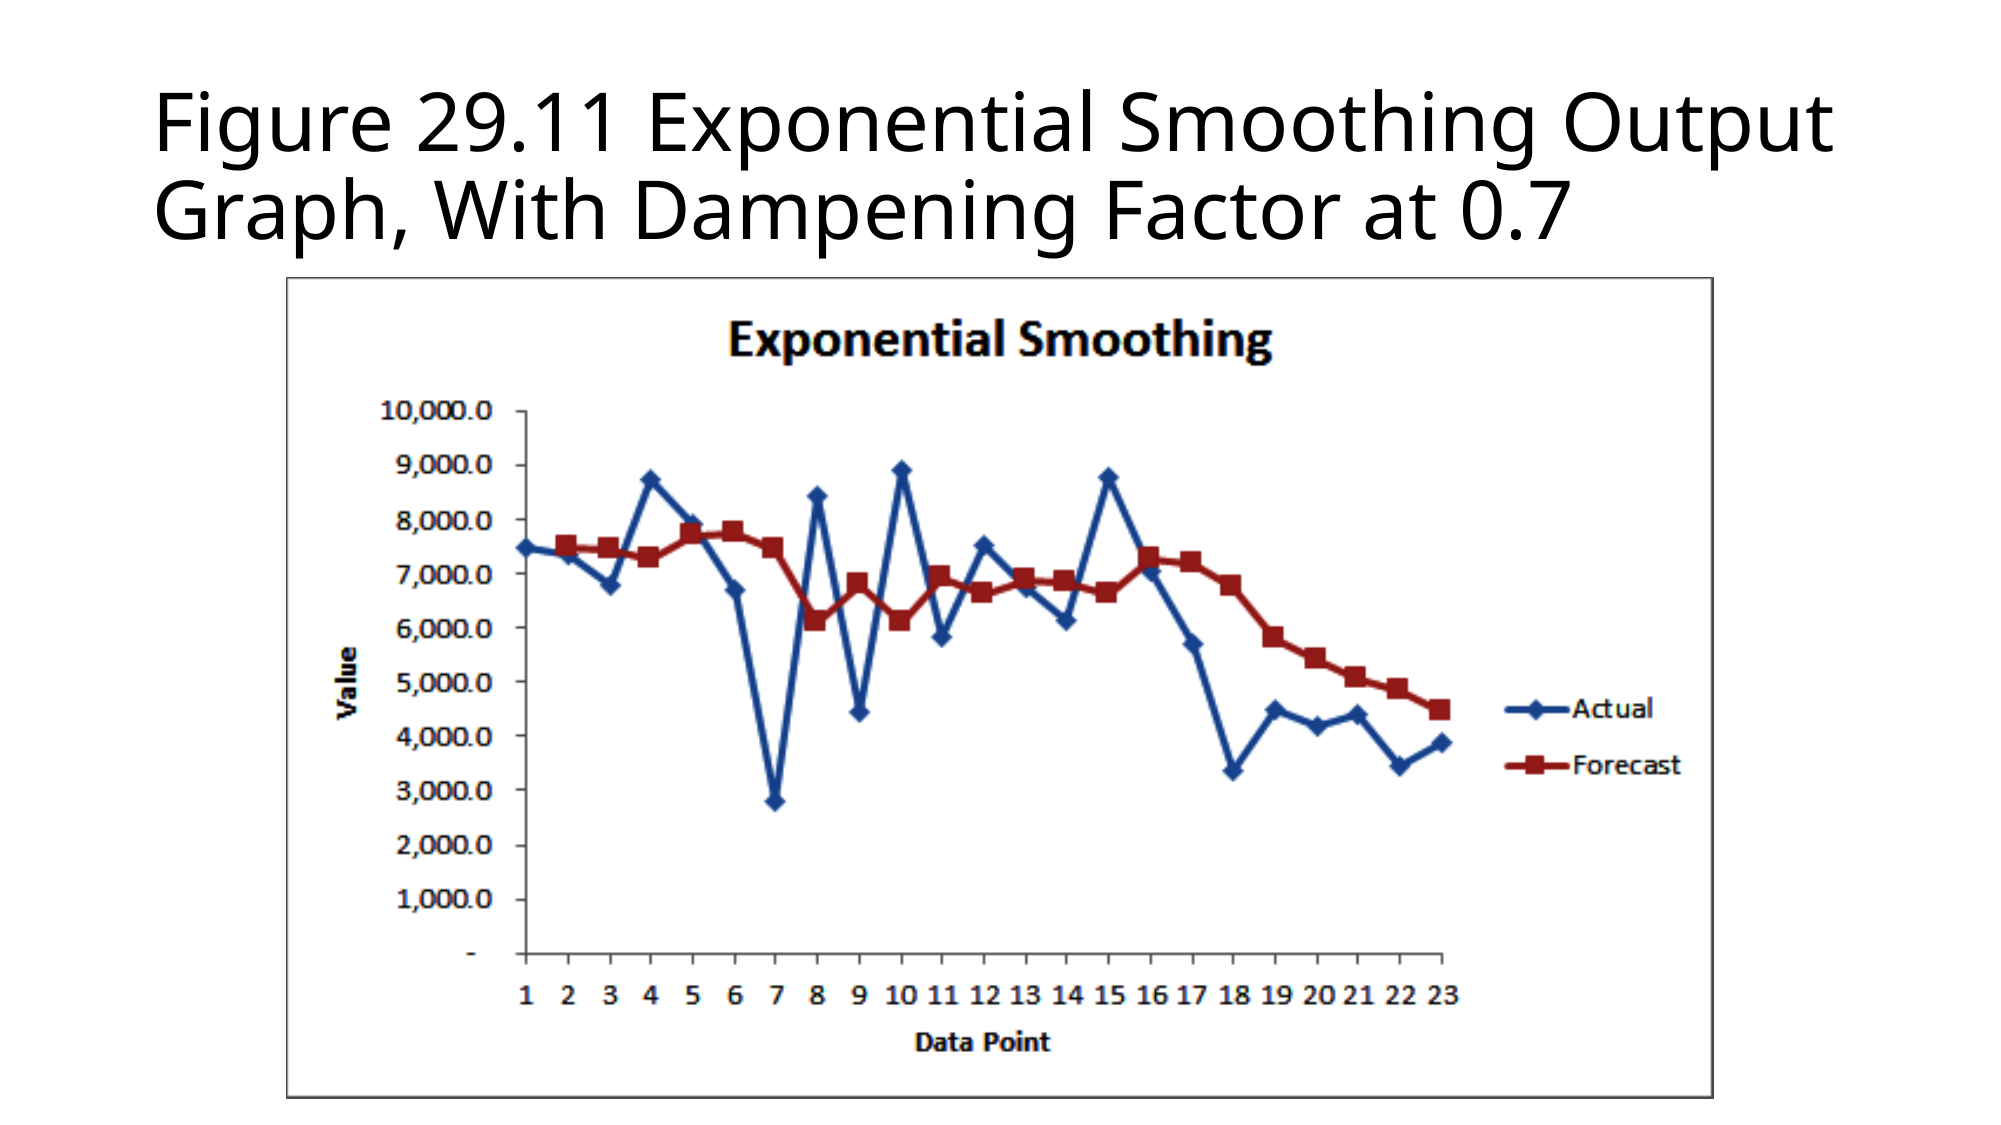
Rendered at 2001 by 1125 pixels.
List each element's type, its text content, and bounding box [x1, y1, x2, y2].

title Figure 29.11 Exponential Smoothing Output Graph, With Dampening Factor at 0.7 [137, 59, 1863, 278]
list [286, 277, 1714, 1099]
